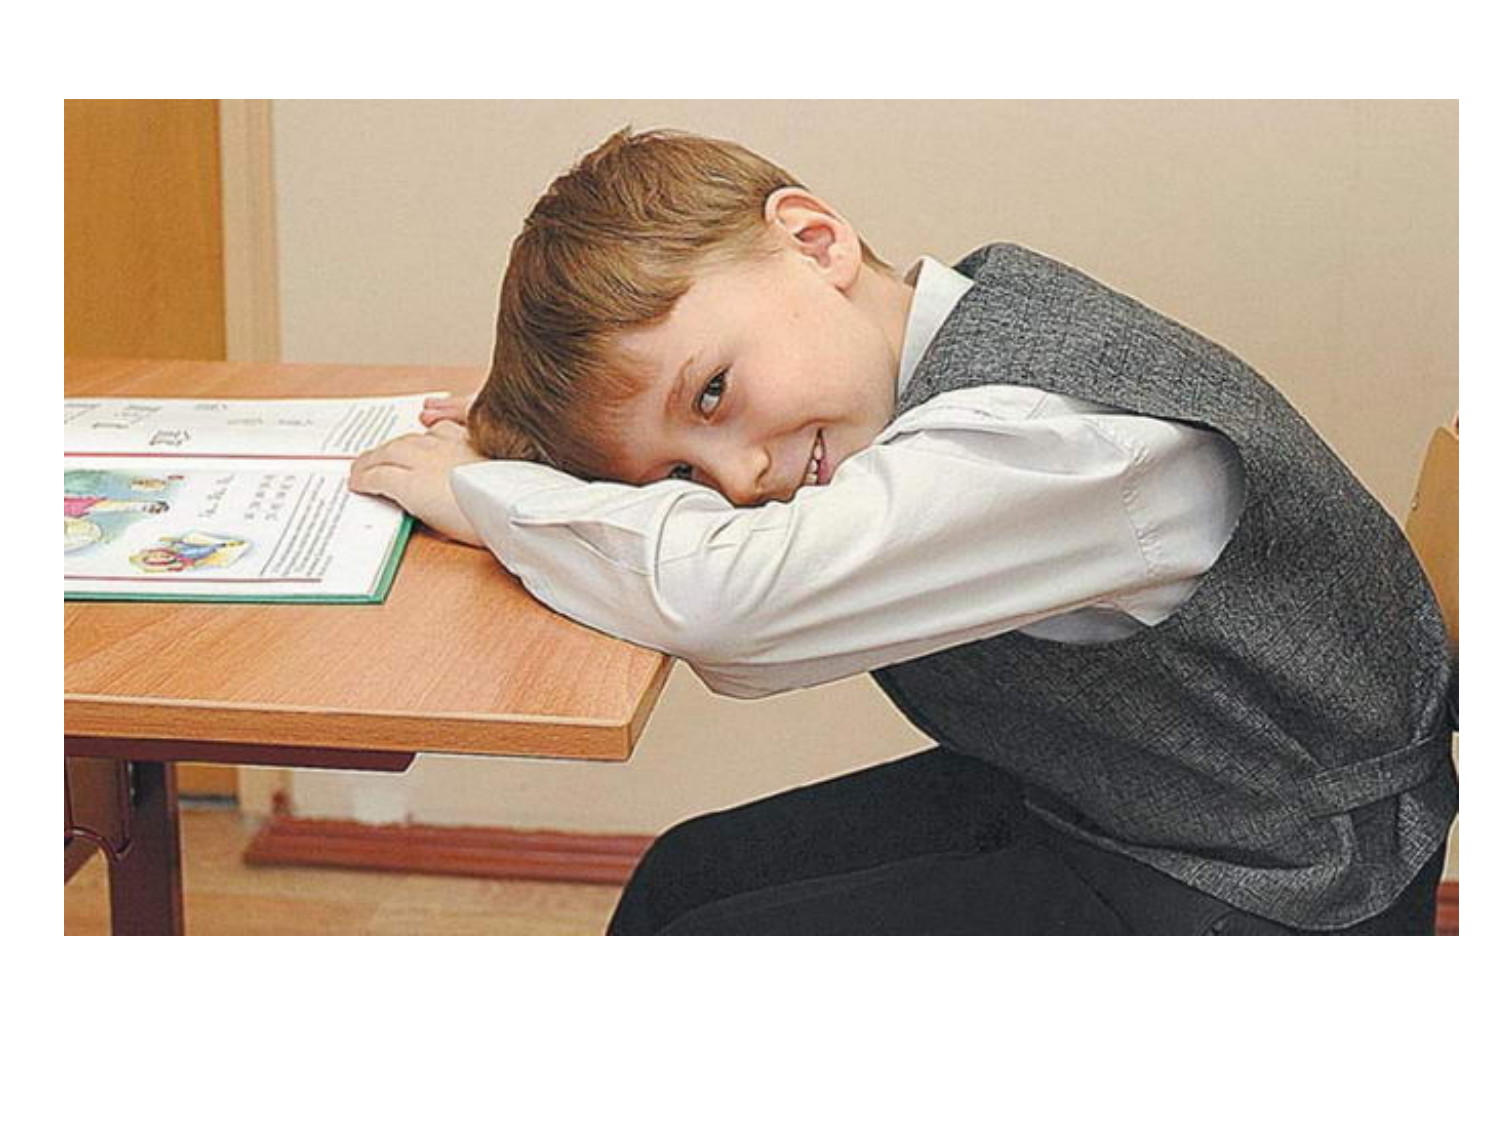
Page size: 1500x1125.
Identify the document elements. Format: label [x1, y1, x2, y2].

picture [64, 99, 1459, 936]
